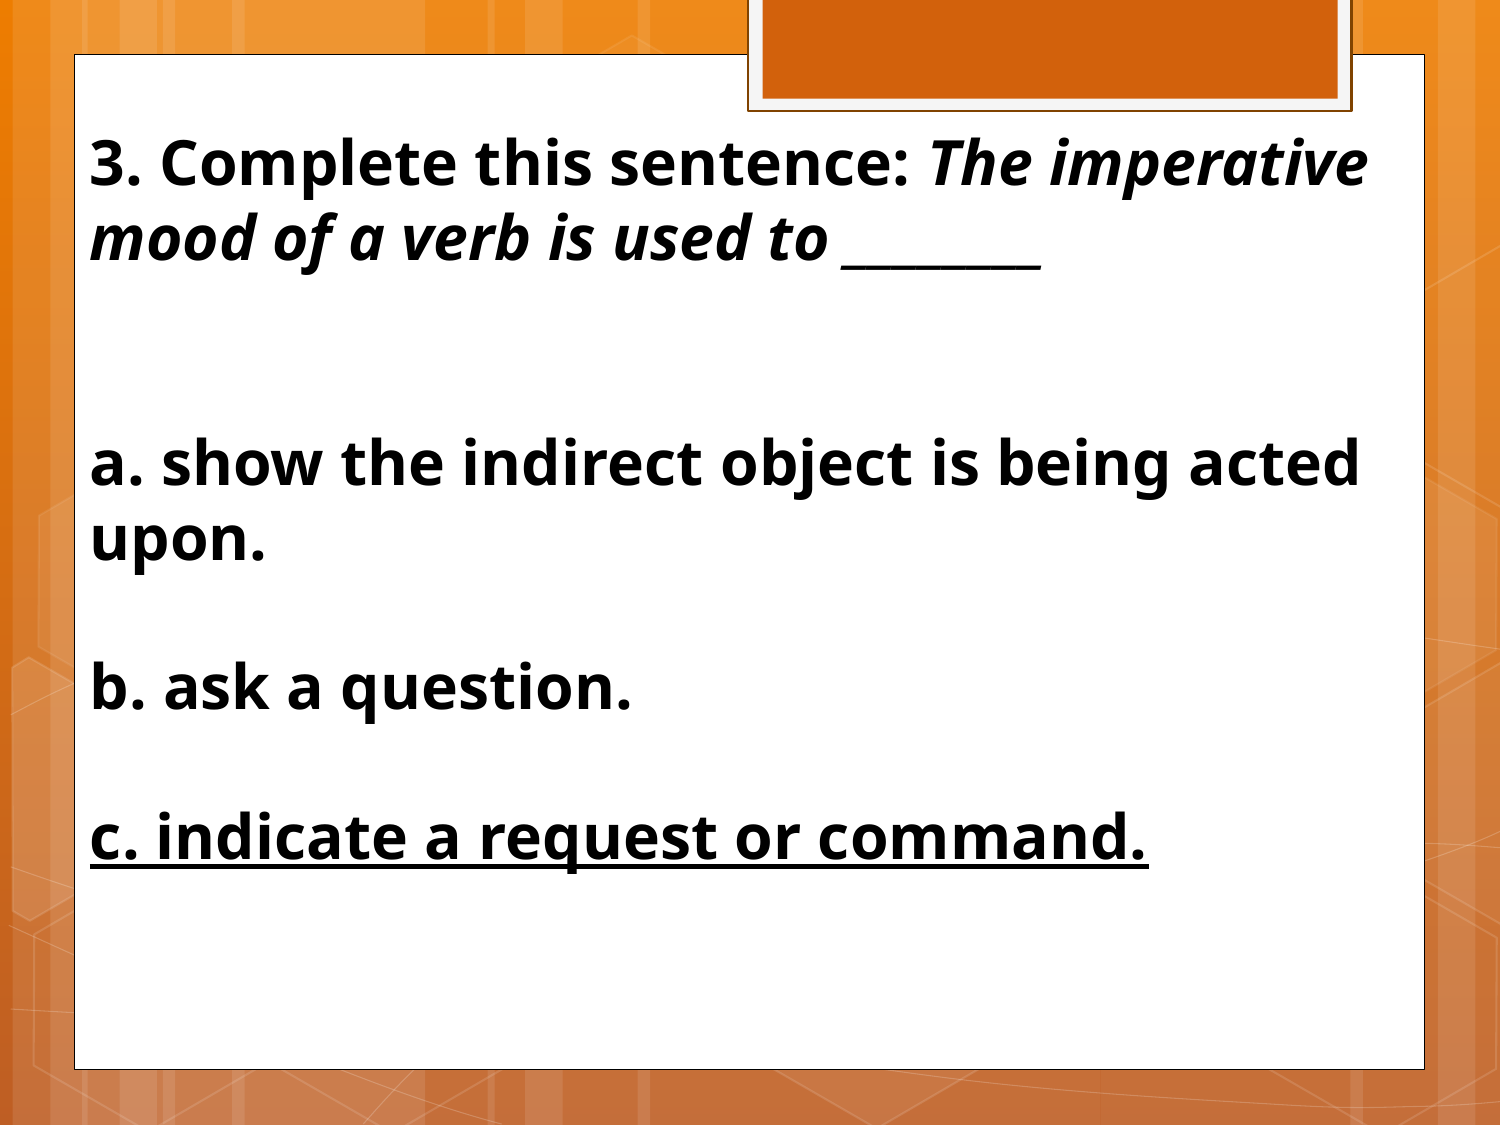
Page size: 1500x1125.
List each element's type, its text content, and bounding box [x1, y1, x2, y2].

text_box 3. Complete this sentence: The imperative mood of a verb is used to ________ a. show the indirect object is being acted upon. b. ask a question. c. indicate a request or command. [74, 115, 1438, 986]
